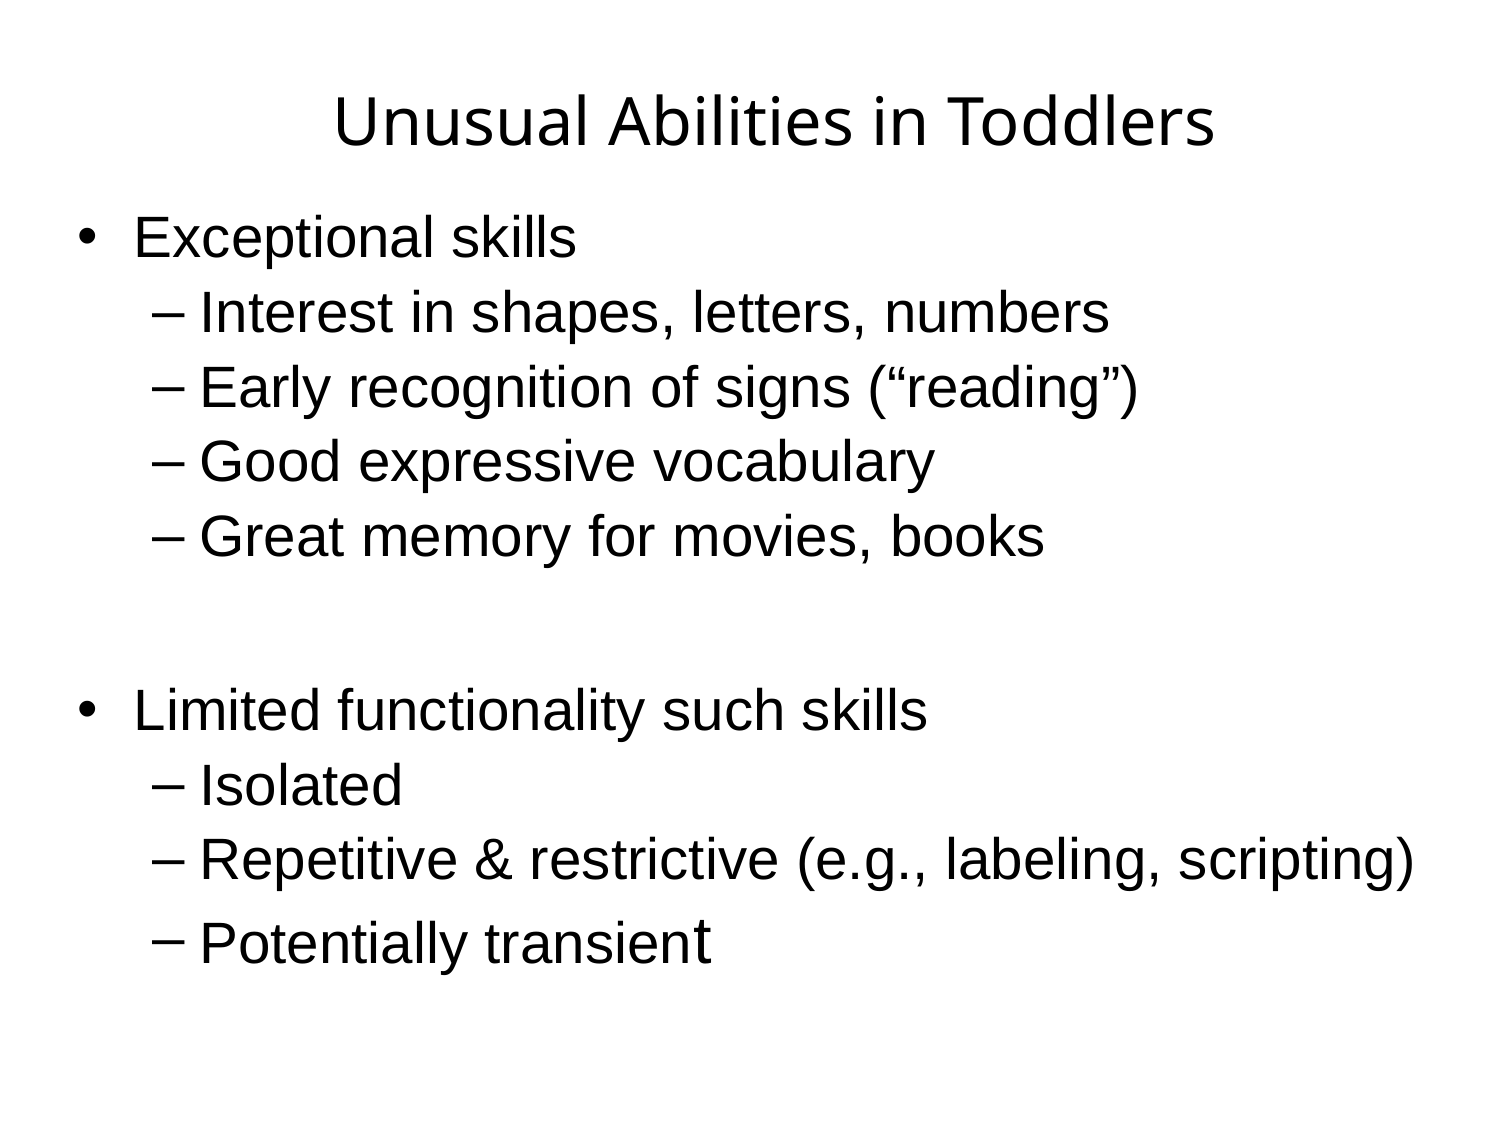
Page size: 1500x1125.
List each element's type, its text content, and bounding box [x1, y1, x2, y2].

title Unusual Abilities in Toddlers [174, 50, 1375, 188]
list Exceptional skills Interest in shapes, letters, numbers Early recognition of signs (“reading”) Good expressive vocabulary Great memory for movies, books Limited functionality such skills Isolated Repetitive & restrictive (e.g., labeling, scripting) Potentially transient [62, 200, 1463, 1013]
